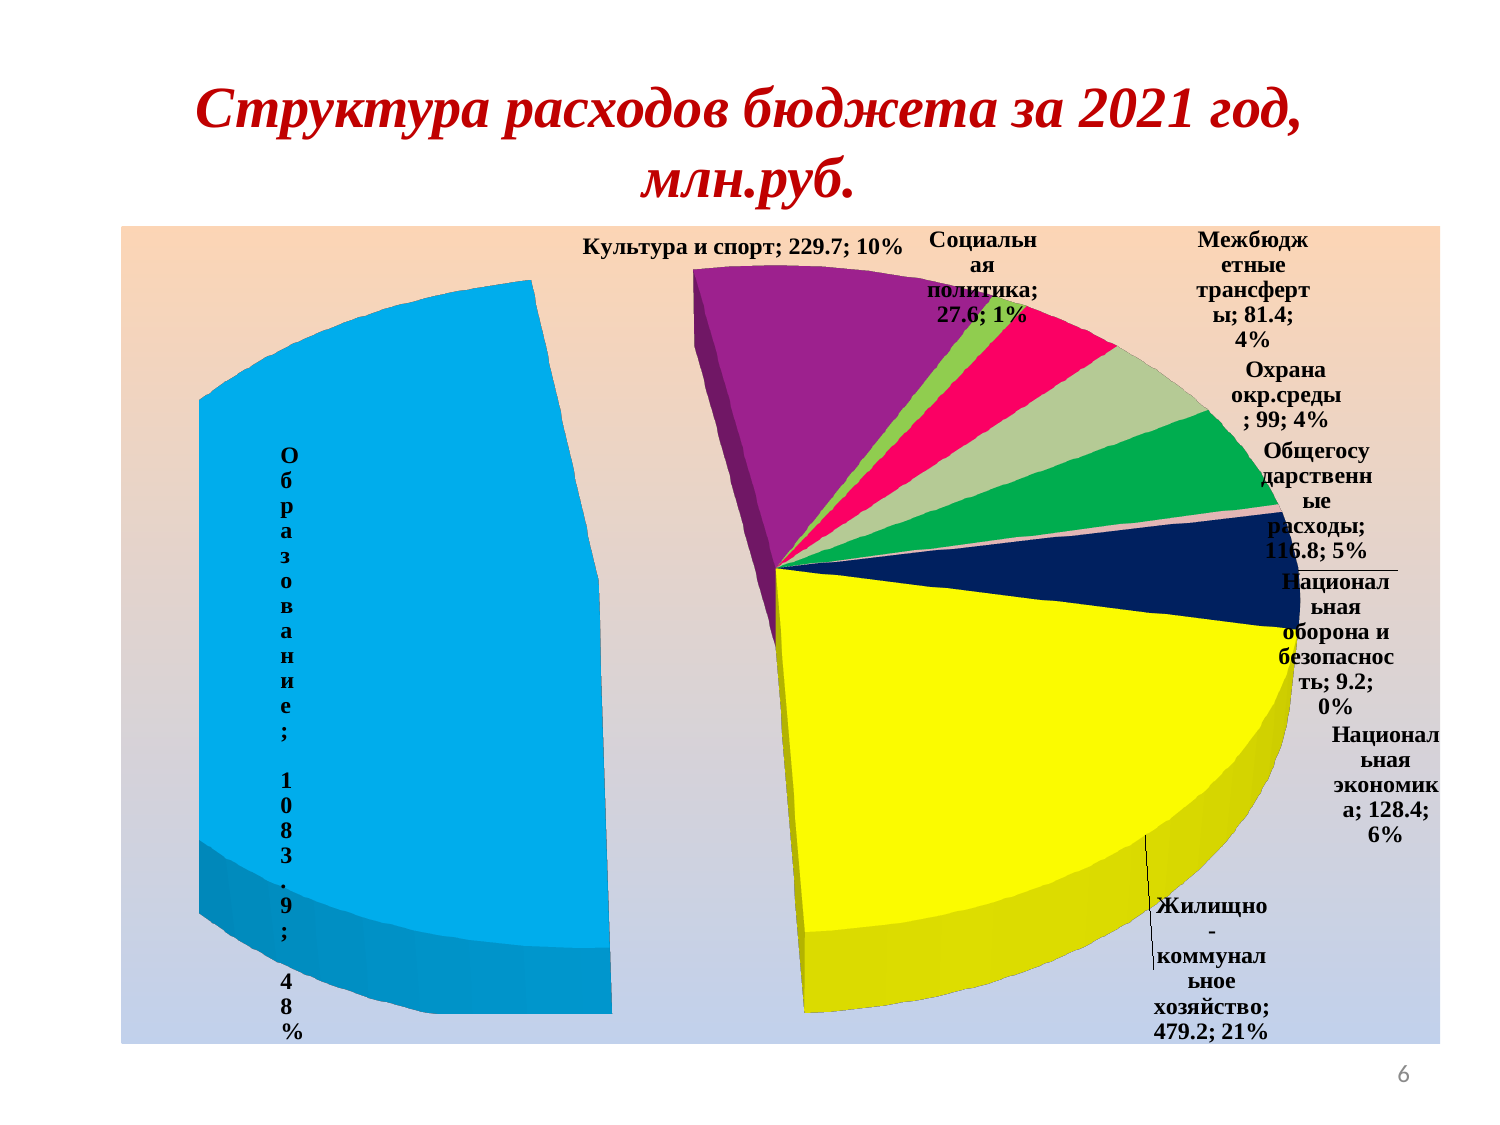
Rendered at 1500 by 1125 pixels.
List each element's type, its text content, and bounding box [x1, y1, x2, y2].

title Структура расходов бюджета за 2021 год, млн.руб. [75, 45, 1425, 197]
chart [70, 198, 1442, 1067]
slide_number 6 [1074, 1076, 1425, 1103]
